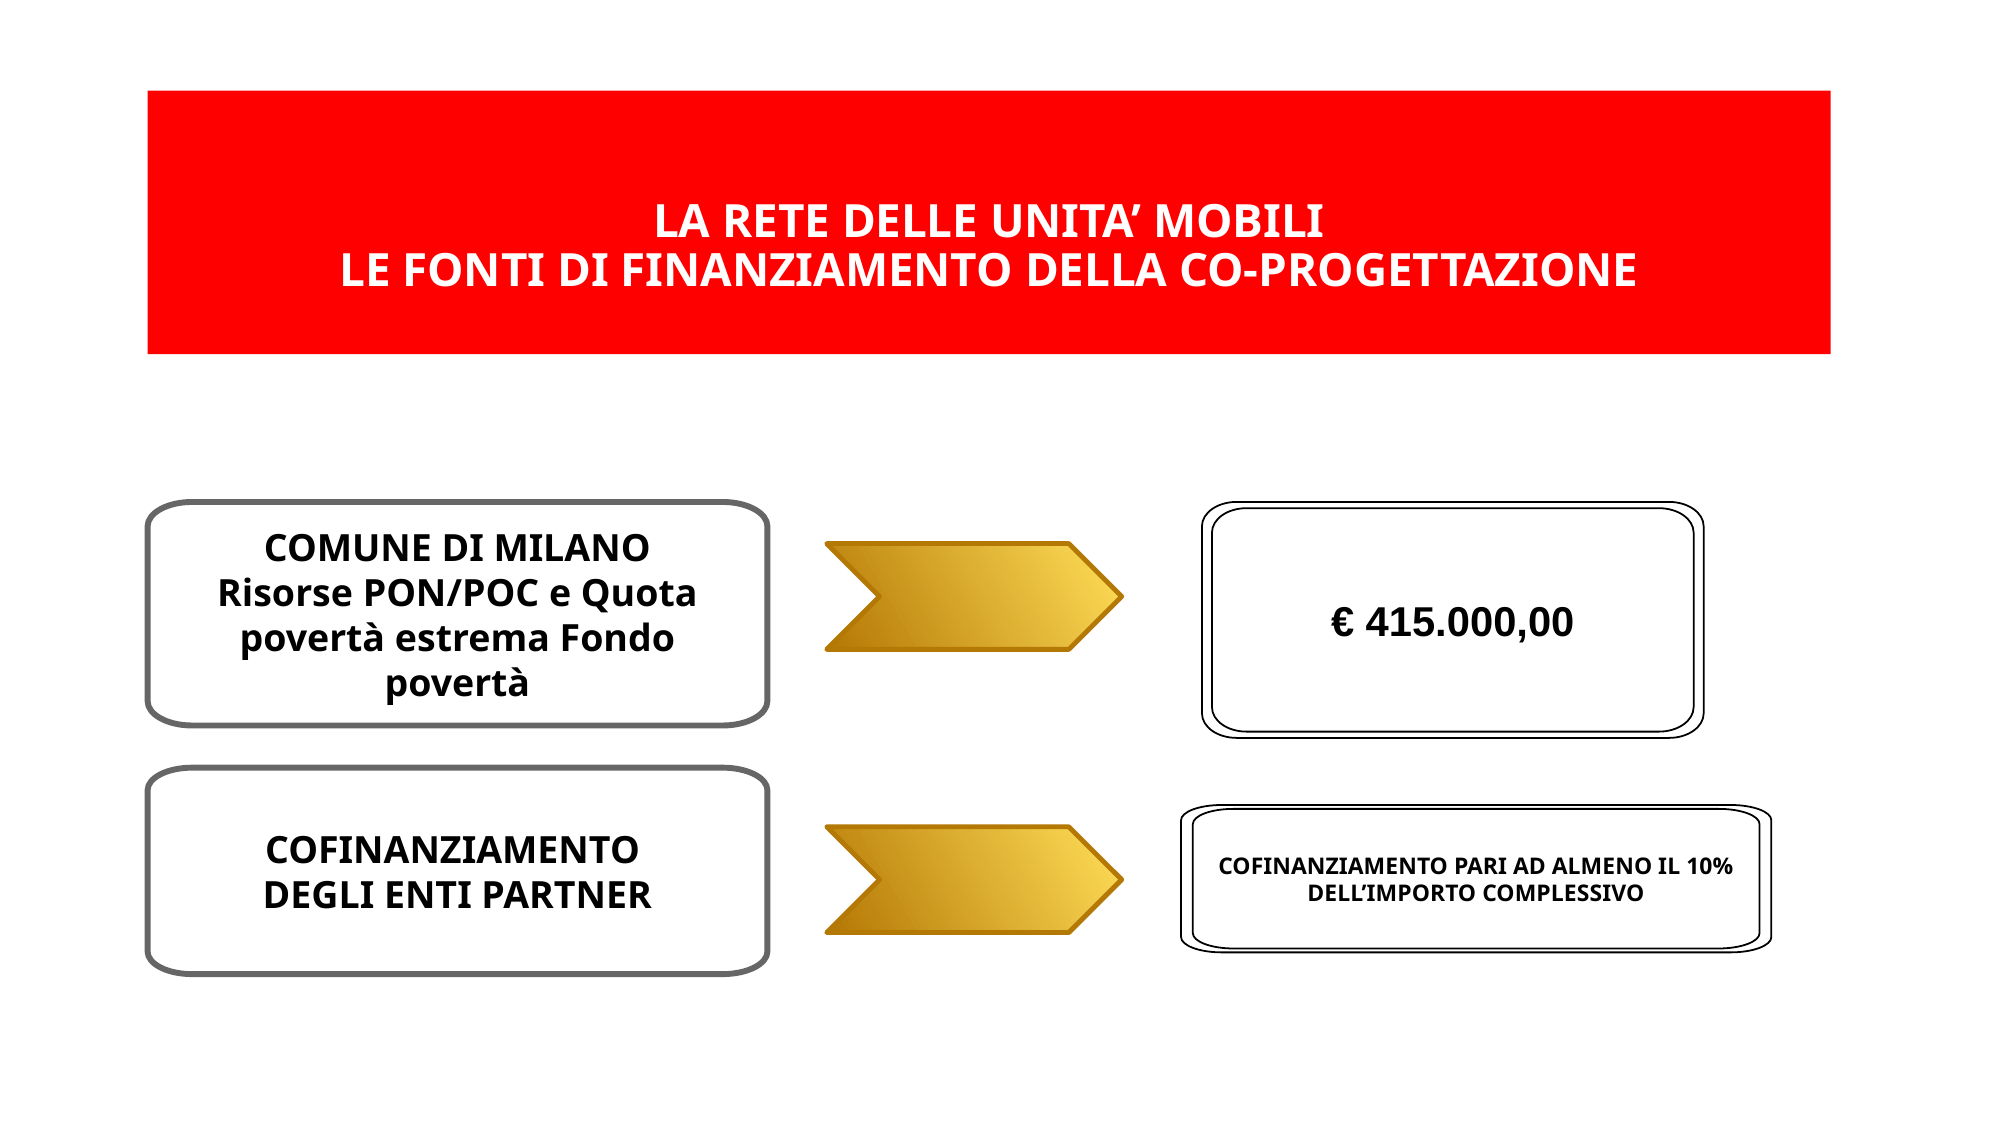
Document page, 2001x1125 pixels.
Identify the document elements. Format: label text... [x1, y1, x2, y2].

text_box COFINANZIAMENTO DEGLI ENTI PARTNER [147, 767, 768, 975]
text_box [826, 543, 1122, 650]
text_box COMUNE DI MILANO Risorse PON/POC e Quota povertà estrema Fondo povertà [147, 501, 768, 726]
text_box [1201, 501, 1704, 739]
text_box [826, 826, 1122, 933]
title LA RETE DELLE UNITA’ MOBILI LE FONTI DI FINANZIAMENTO DELLA CO-PROGETTAZIONE [147, 90, 1831, 355]
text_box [1180, 804, 1772, 953]
